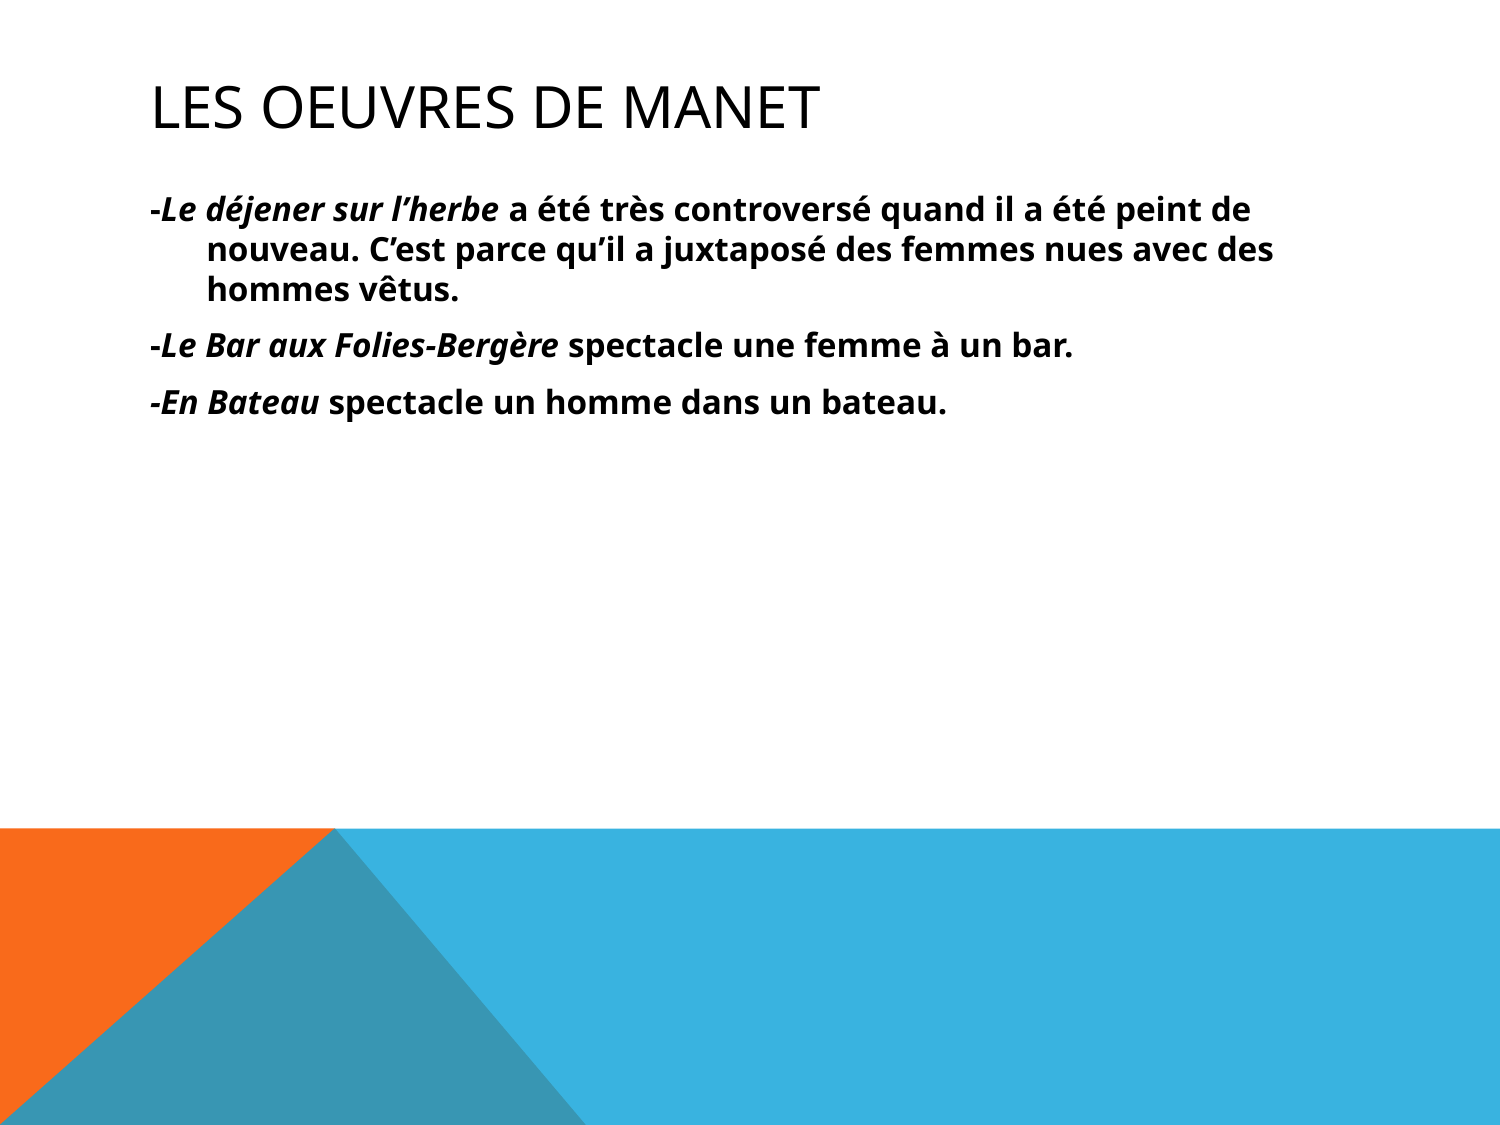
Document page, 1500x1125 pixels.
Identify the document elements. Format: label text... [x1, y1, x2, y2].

list -Le déjener sur l’herbe a été très controversé quand il a été peint de nouveau. C’est parce qu’il a juxtaposé des femmes nues avec des hommes vêtus. -Le Bar aux Folies-Bergère spectacle une femme à un bar. -En Bateau spectacle un homme dans un bateau. [135, 180, 1369, 768]
title Les oeuvres de manet [135, 60, 1369, 150]
